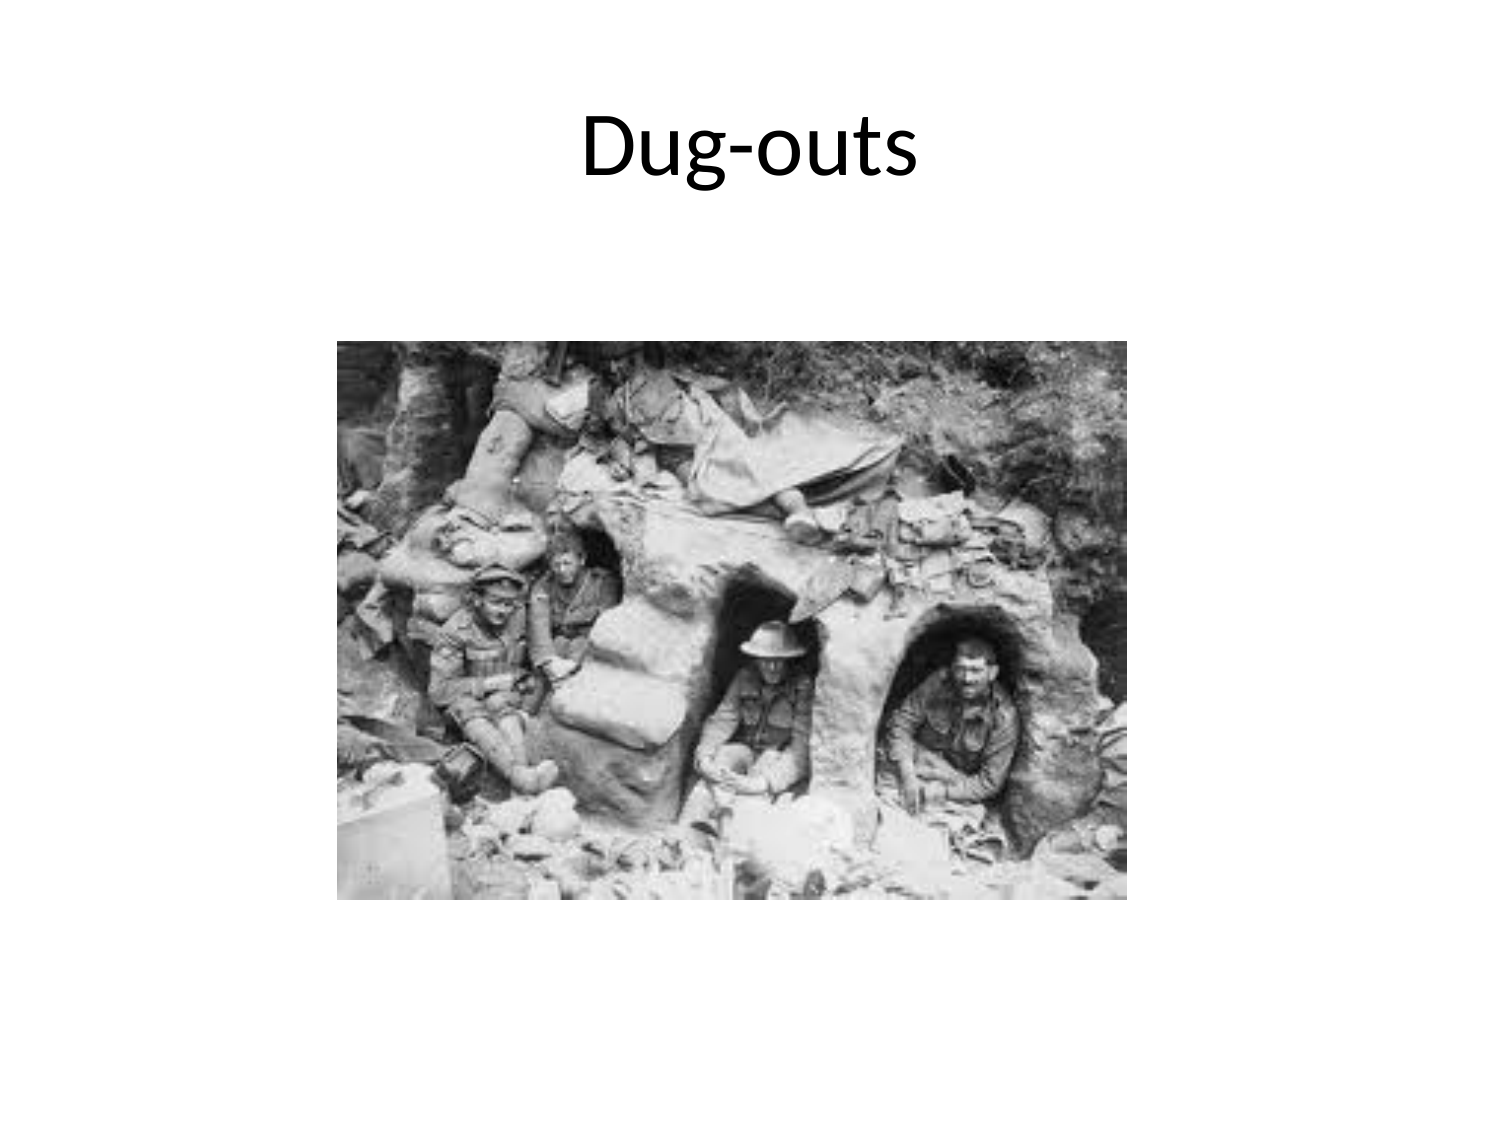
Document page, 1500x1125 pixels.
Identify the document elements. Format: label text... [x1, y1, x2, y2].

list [337, 341, 1127, 901]
title Dug-outs [75, 45, 1425, 233]
